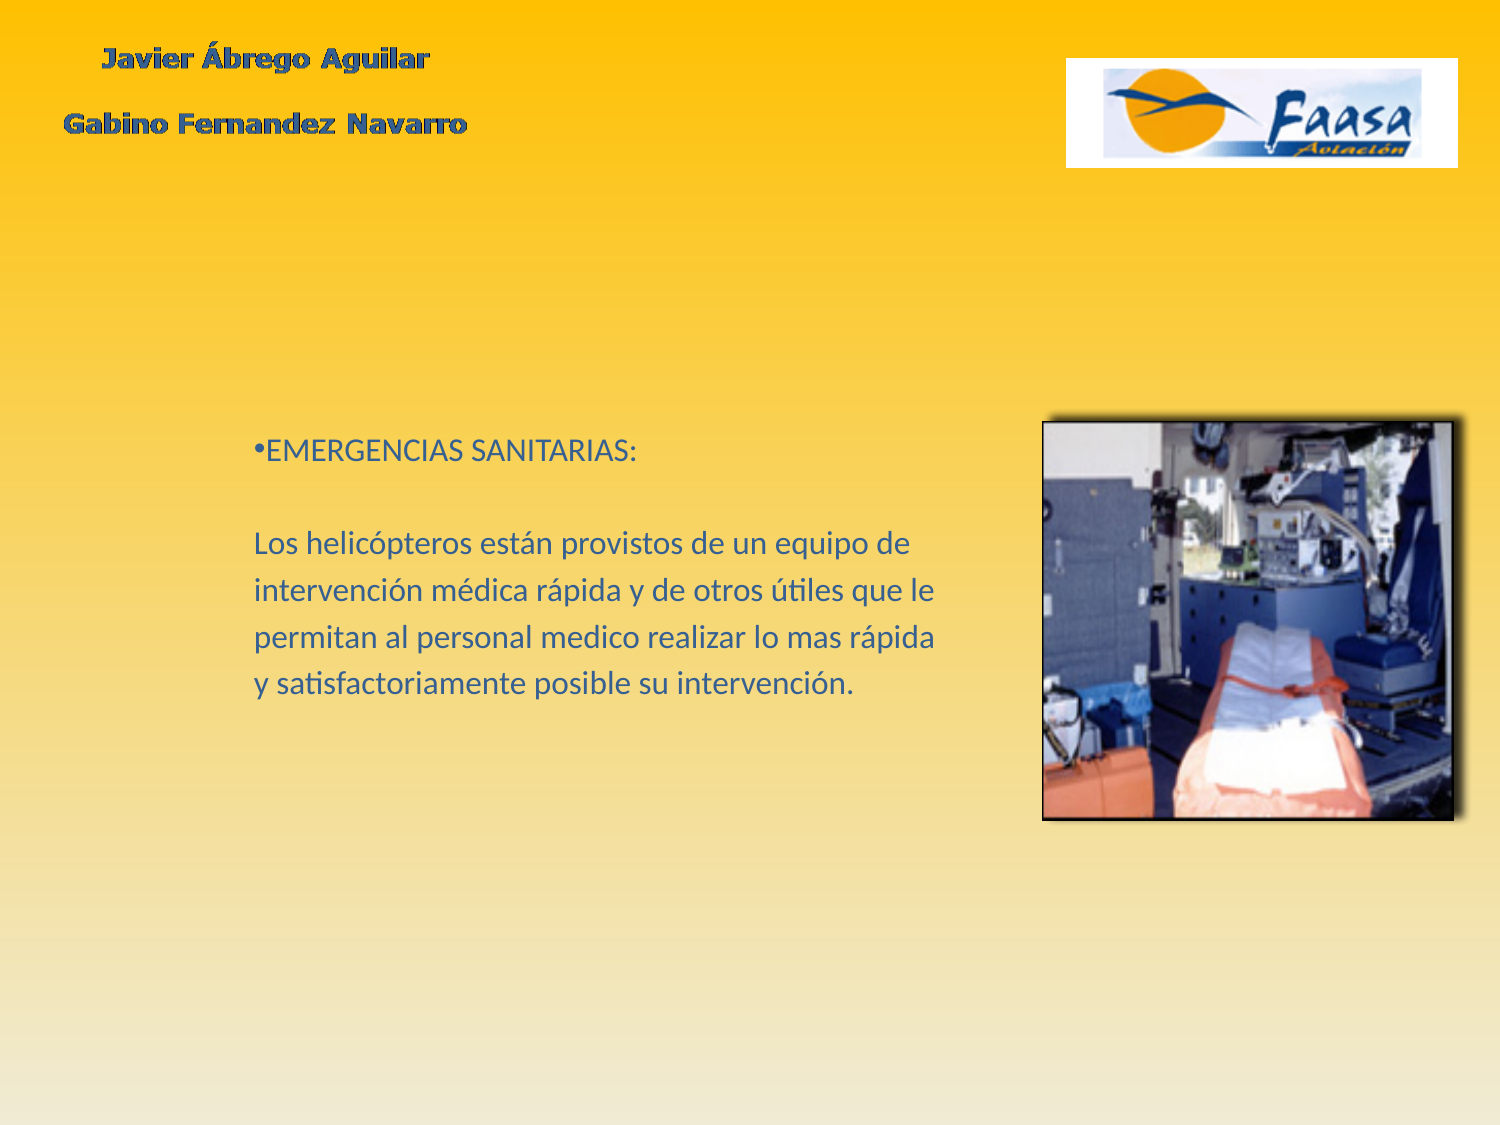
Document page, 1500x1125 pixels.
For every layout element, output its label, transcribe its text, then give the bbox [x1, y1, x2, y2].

picture [1066, 58, 1458, 168]
picture [1042, 421, 1454, 821]
subtitle EMERGENCIAS SANITARIAS: Los helicópteros están provistos de un equipo de intervención médica rápida y de otros útiles que le permitan al personal medico realizar lo mas rápida y satisfactoriamente posible su intervención. [164, 328, 1430, 1055]
picture [0, 0, 530, 214]
